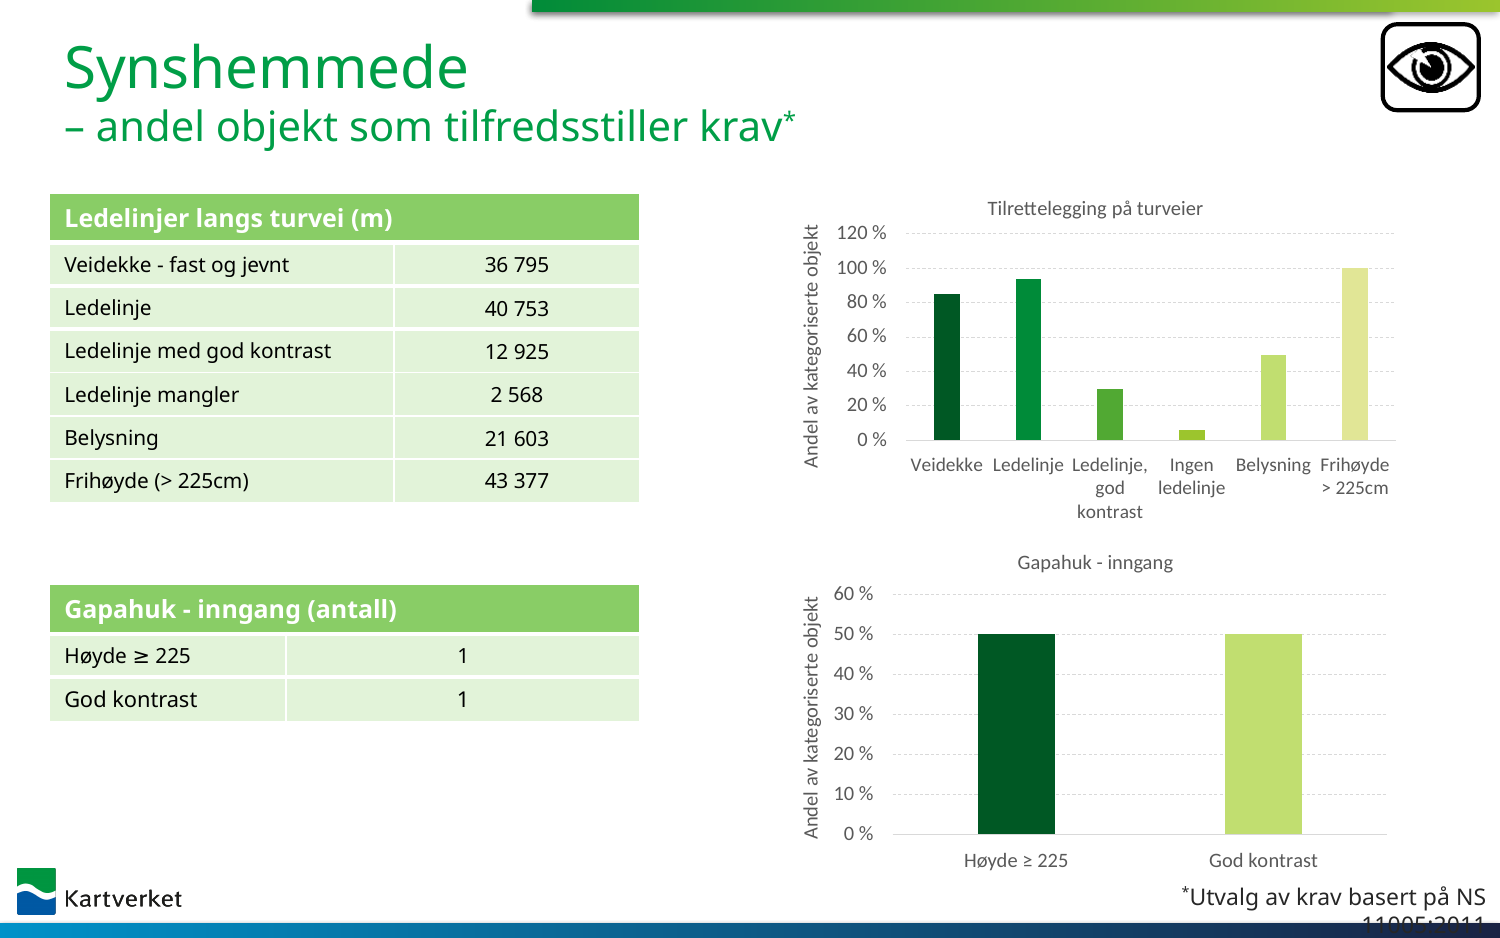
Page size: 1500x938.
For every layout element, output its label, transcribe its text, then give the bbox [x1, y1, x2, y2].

table_cell God kontrast [50, 679, 285, 721]
text_box *Utvalg av krav basert på NS 11005:2011 [1068, 873, 1500, 938]
table_cell Ledelinje mangler [50, 373, 393, 415]
table_header Ledelinjer langs turvei (m) [50, 194, 639, 240]
table_cell 2 568 [395, 373, 639, 415]
table_cell 21 603 [395, 417, 639, 458]
picture [791, 541, 1400, 880]
picture [791, 187, 1400, 526]
table_cell Ledelinje [50, 288, 393, 327]
table_cell 43 377 [395, 460, 639, 502]
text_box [1382, 24, 1480, 111]
table_header Gapahuk - inngang (antall) [50, 585, 639, 632]
table_cell Veidekke - fast og jevnt [50, 245, 393, 284]
table_cell 40 753 [395, 288, 639, 327]
table_cell Frihøyde (> 225cm) [50, 460, 393, 502]
table_cell 36 795 [395, 245, 639, 284]
table_cell Belysning [50, 417, 393, 458]
table_cell Høyde ≥ 225 [50, 636, 285, 675]
table_cell 1 [287, 679, 639, 721]
table_cell 1 [287, 636, 639, 675]
table_cell 12 925 [395, 331, 639, 372]
text_box Synshemmede – andel objekt som tilfredsstiller krav* [49, 24, 1431, 158]
table_cell Ledelinje med god kontrast [50, 331, 393, 372]
